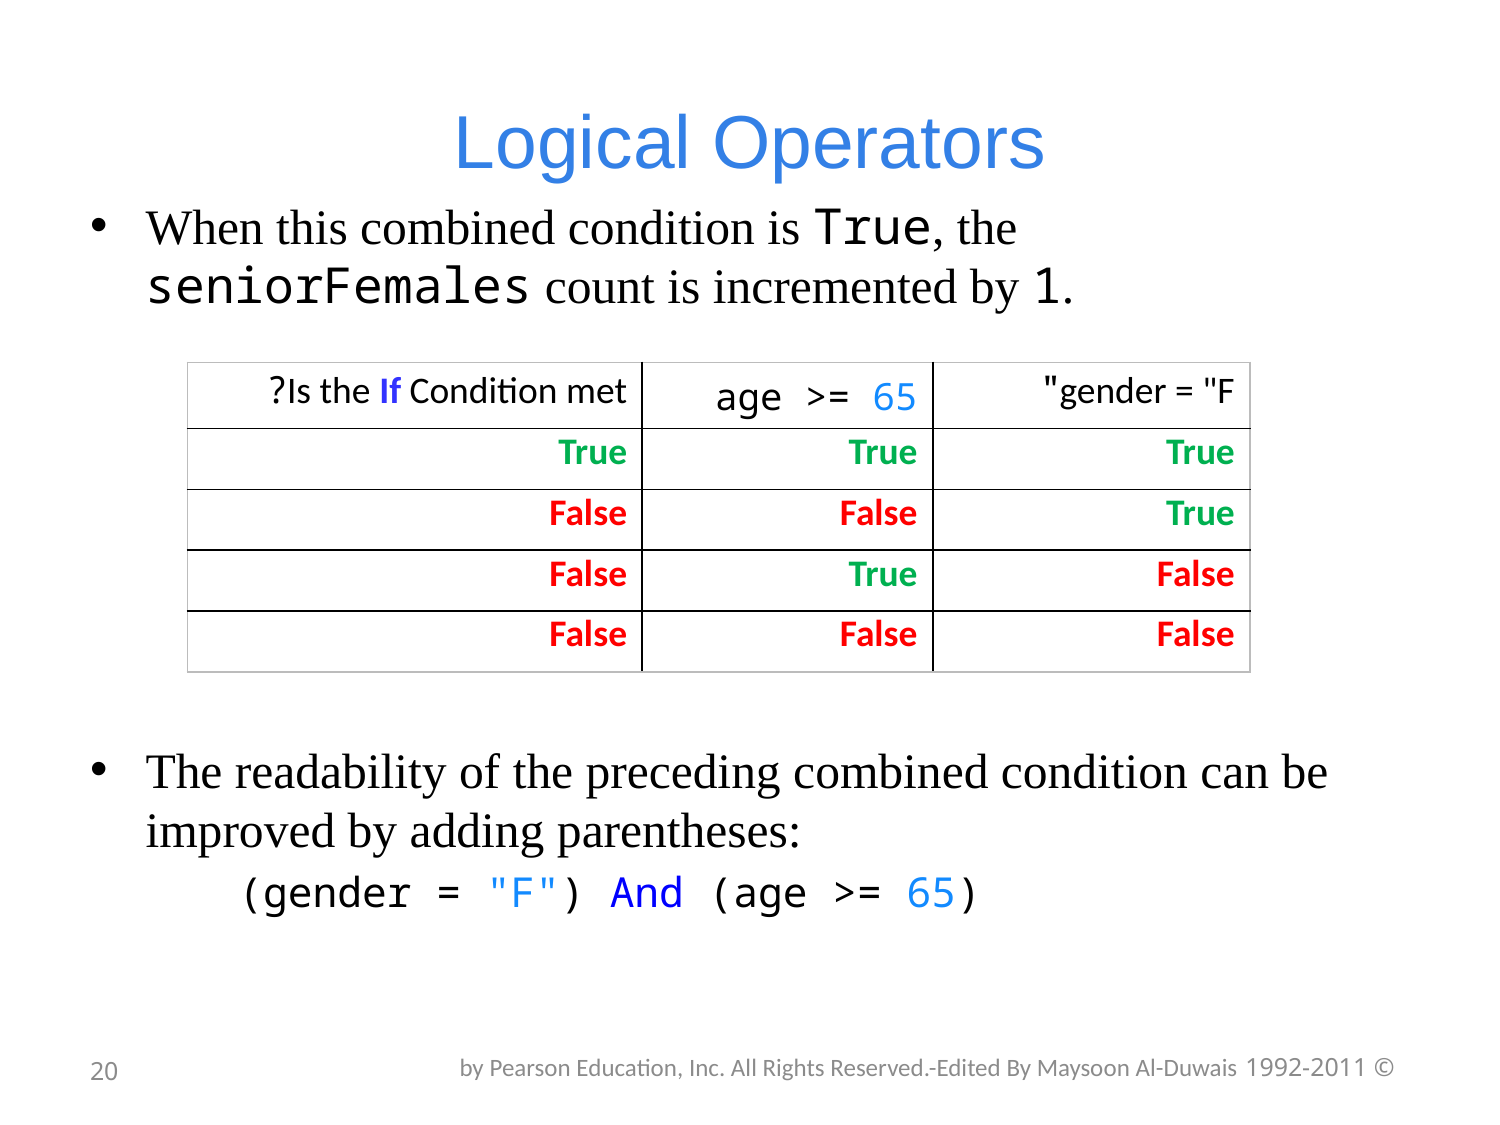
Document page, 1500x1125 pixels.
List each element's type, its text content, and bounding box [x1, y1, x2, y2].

title Logical Operators [75, 45, 1425, 187]
table_cell False [188, 490, 641, 549]
table_cell True [934, 429, 1249, 489]
table_cell False [934, 612, 1249, 671]
slide_number 20 [75, 1042, 425, 1103]
table_header age >= 65 [643, 363, 932, 428]
list When this combined condition is True, the seniorFemales count is incremented by 1. The readability of the preceding combined condition can be improved by adding parentheses: (gender = "F") And (age >= 65) [75, 187, 1425, 930]
table_cell True [643, 551, 932, 610]
table_cell False [188, 551, 641, 610]
table_header gender = "F" [934, 363, 1249, 428]
table_cell False [934, 551, 1249, 610]
table_cell True [188, 429, 641, 489]
table_cell True [934, 490, 1249, 549]
table_cell False [188, 612, 641, 671]
table_header Is the If Condition met? [188, 363, 641, 428]
table_cell True [643, 429, 932, 489]
table_cell False [643, 490, 932, 549]
footer © 1992-2011 by Pearson Education, Inc. All Rights Reserved.-Edited By Maysoon Al-Duwais [431, 1046, 1424, 1087]
table_cell False [643, 612, 932, 671]
